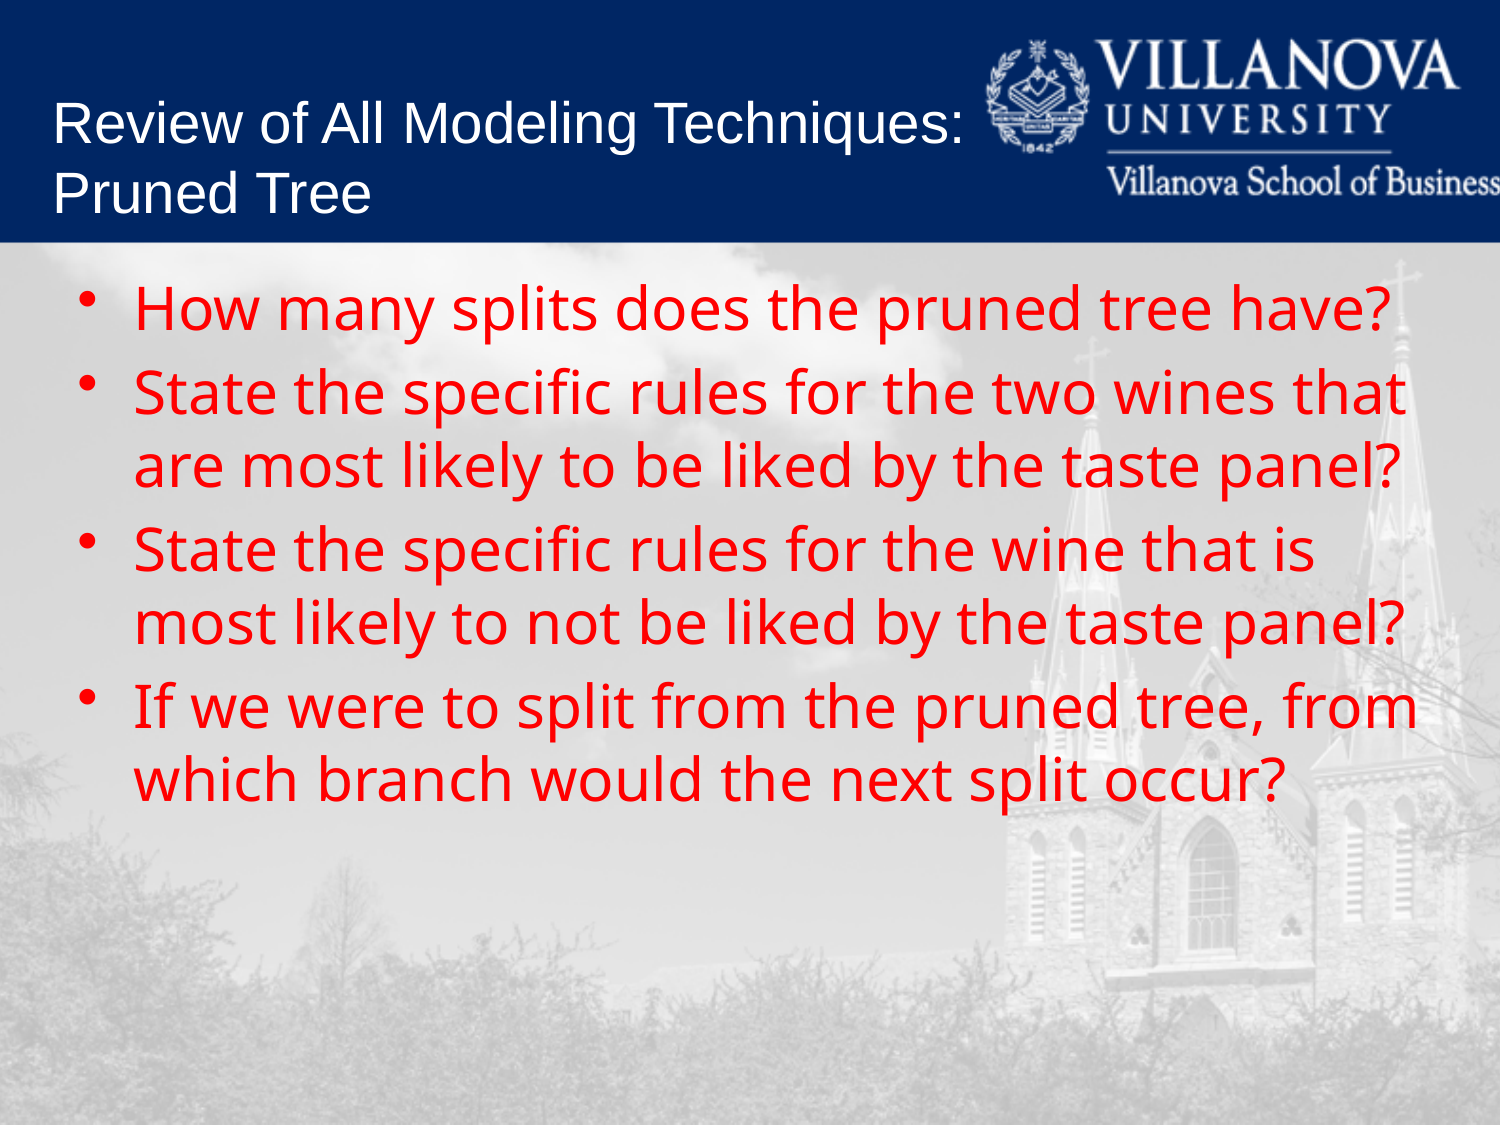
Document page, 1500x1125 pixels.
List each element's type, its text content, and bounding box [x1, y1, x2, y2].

text_box Review of All Modeling Techniques: Pruned Tree [37, 99, 1425, 233]
picture [0, 0, 1500, 1125]
text_box How many splits does the pruned tree have? State the specific rules for the two wines that are most likely to be liked by the taste panel? State the specific rules for the wine that is most likely to not be liked by the taste panel? If we were to split from the pruned tree, from which branch would the next split occur? [62, 262, 1463, 1100]
